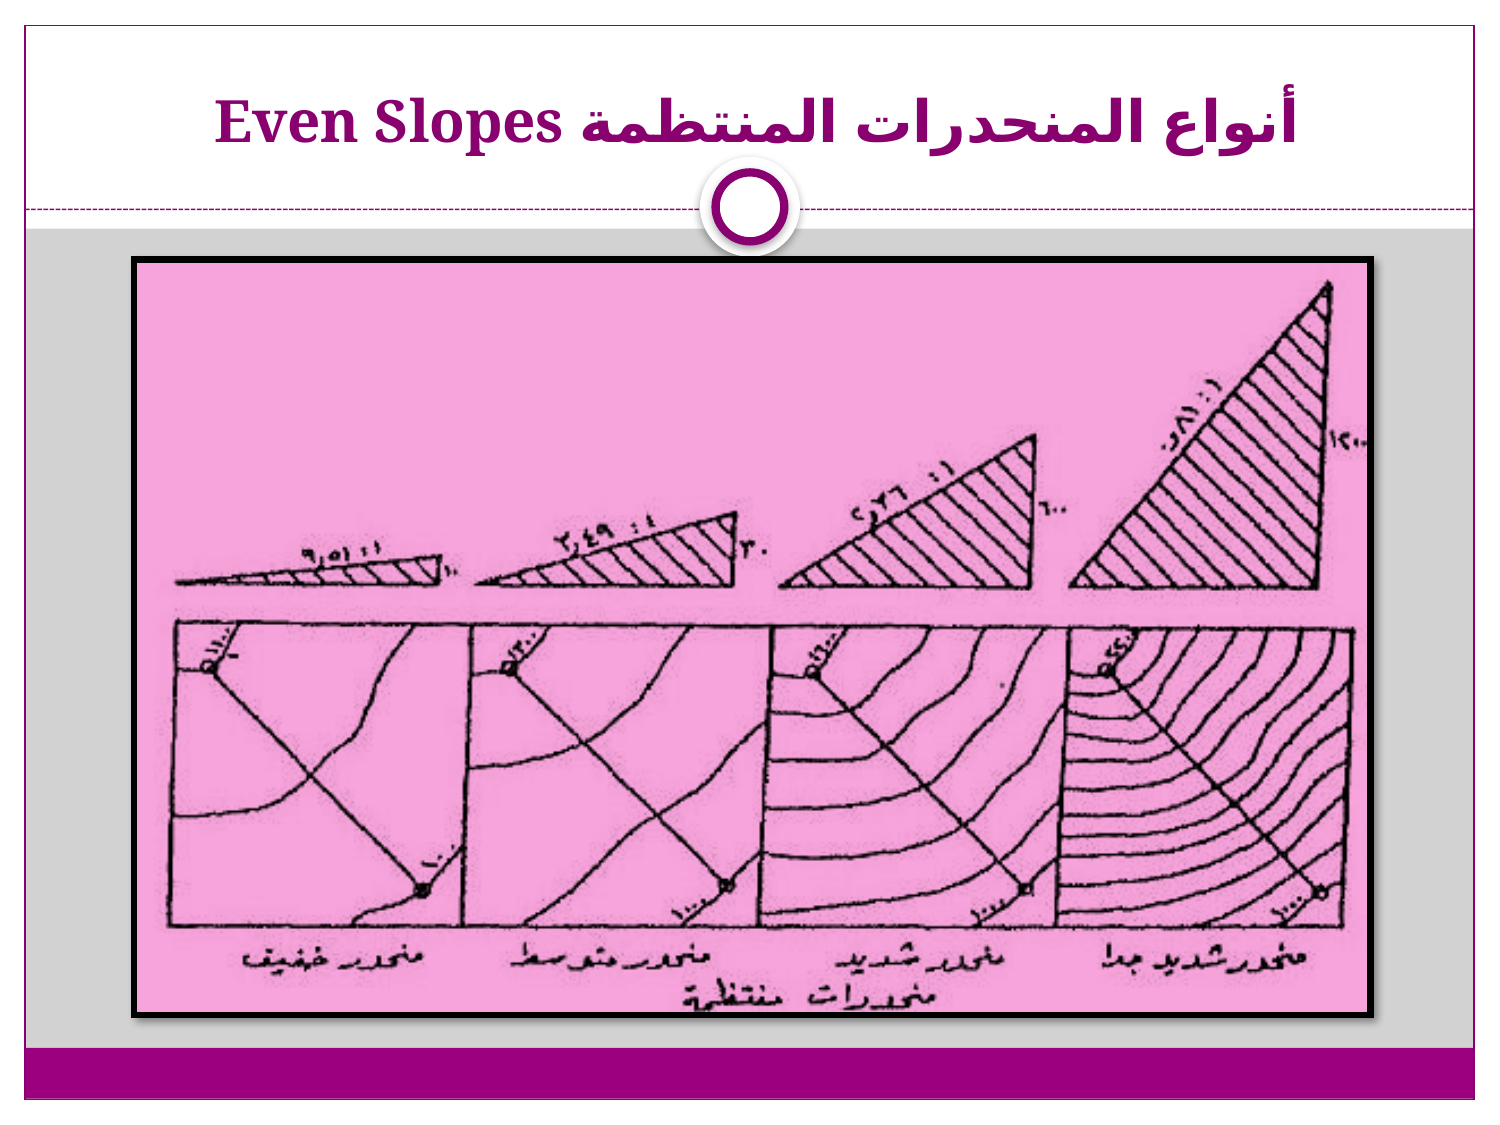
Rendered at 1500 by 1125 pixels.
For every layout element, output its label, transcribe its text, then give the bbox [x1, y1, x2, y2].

title أنواع المنحدرات المنتظمة Even Slopes [49, 37, 1450, 162]
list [137, 262, 1368, 1013]
